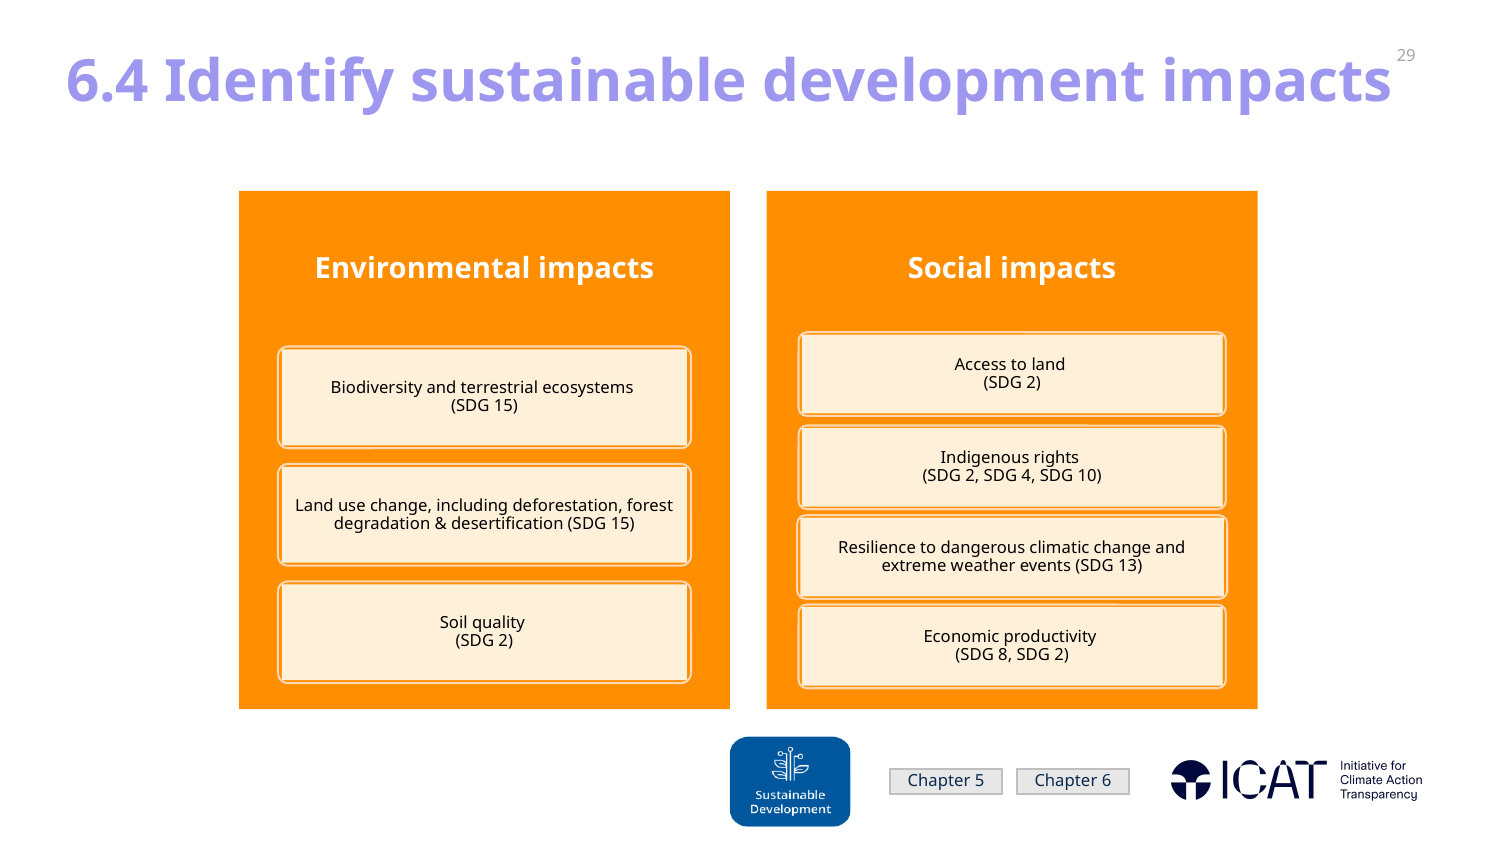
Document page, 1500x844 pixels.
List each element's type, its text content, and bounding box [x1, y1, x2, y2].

text_box Social impacts [766, 190, 1258, 347]
text_box Economic productivity (SDG 8, SDG 2) [801, 606, 1223, 686]
text_box Indigenous rights (SDG 2, SDG 4, SDG 10) [801, 427, 1223, 507]
text_box Biodiversity and terrestrial ecosystems (SDG 15) [281, 349, 687, 446]
text_box Resilience to dangerous climatic change and extreme weather events (SDG 13) [800, 517, 1224, 597]
text_box [766, 347, 1258, 710]
text_box [798, 425, 1226, 510]
text_box Environmental impacts [239, 190, 730, 347]
text_box [1018, 769, 1131, 795]
text_box [239, 347, 730, 710]
text_box [798, 332, 1226, 416]
text_box Land use change, including deforestation, forest degradation & desertification (SDG 15) [281, 466, 687, 563]
text_box [798, 604, 1226, 689]
text_box Access to land (SDG 2) [801, 334, 1223, 414]
text_box [277, 463, 692, 566]
text_box [797, 515, 1228, 599]
text_box [890, 769, 1002, 795]
picture [729, 736, 851, 827]
title 6.4 Identify sustainable development impacts [51, 35, 1449, 130]
text_box Soil quality (SDG 2) [281, 584, 687, 681]
picture [1171, 724, 1459, 835]
text_box [277, 581, 692, 684]
text_box [277, 346, 692, 449]
